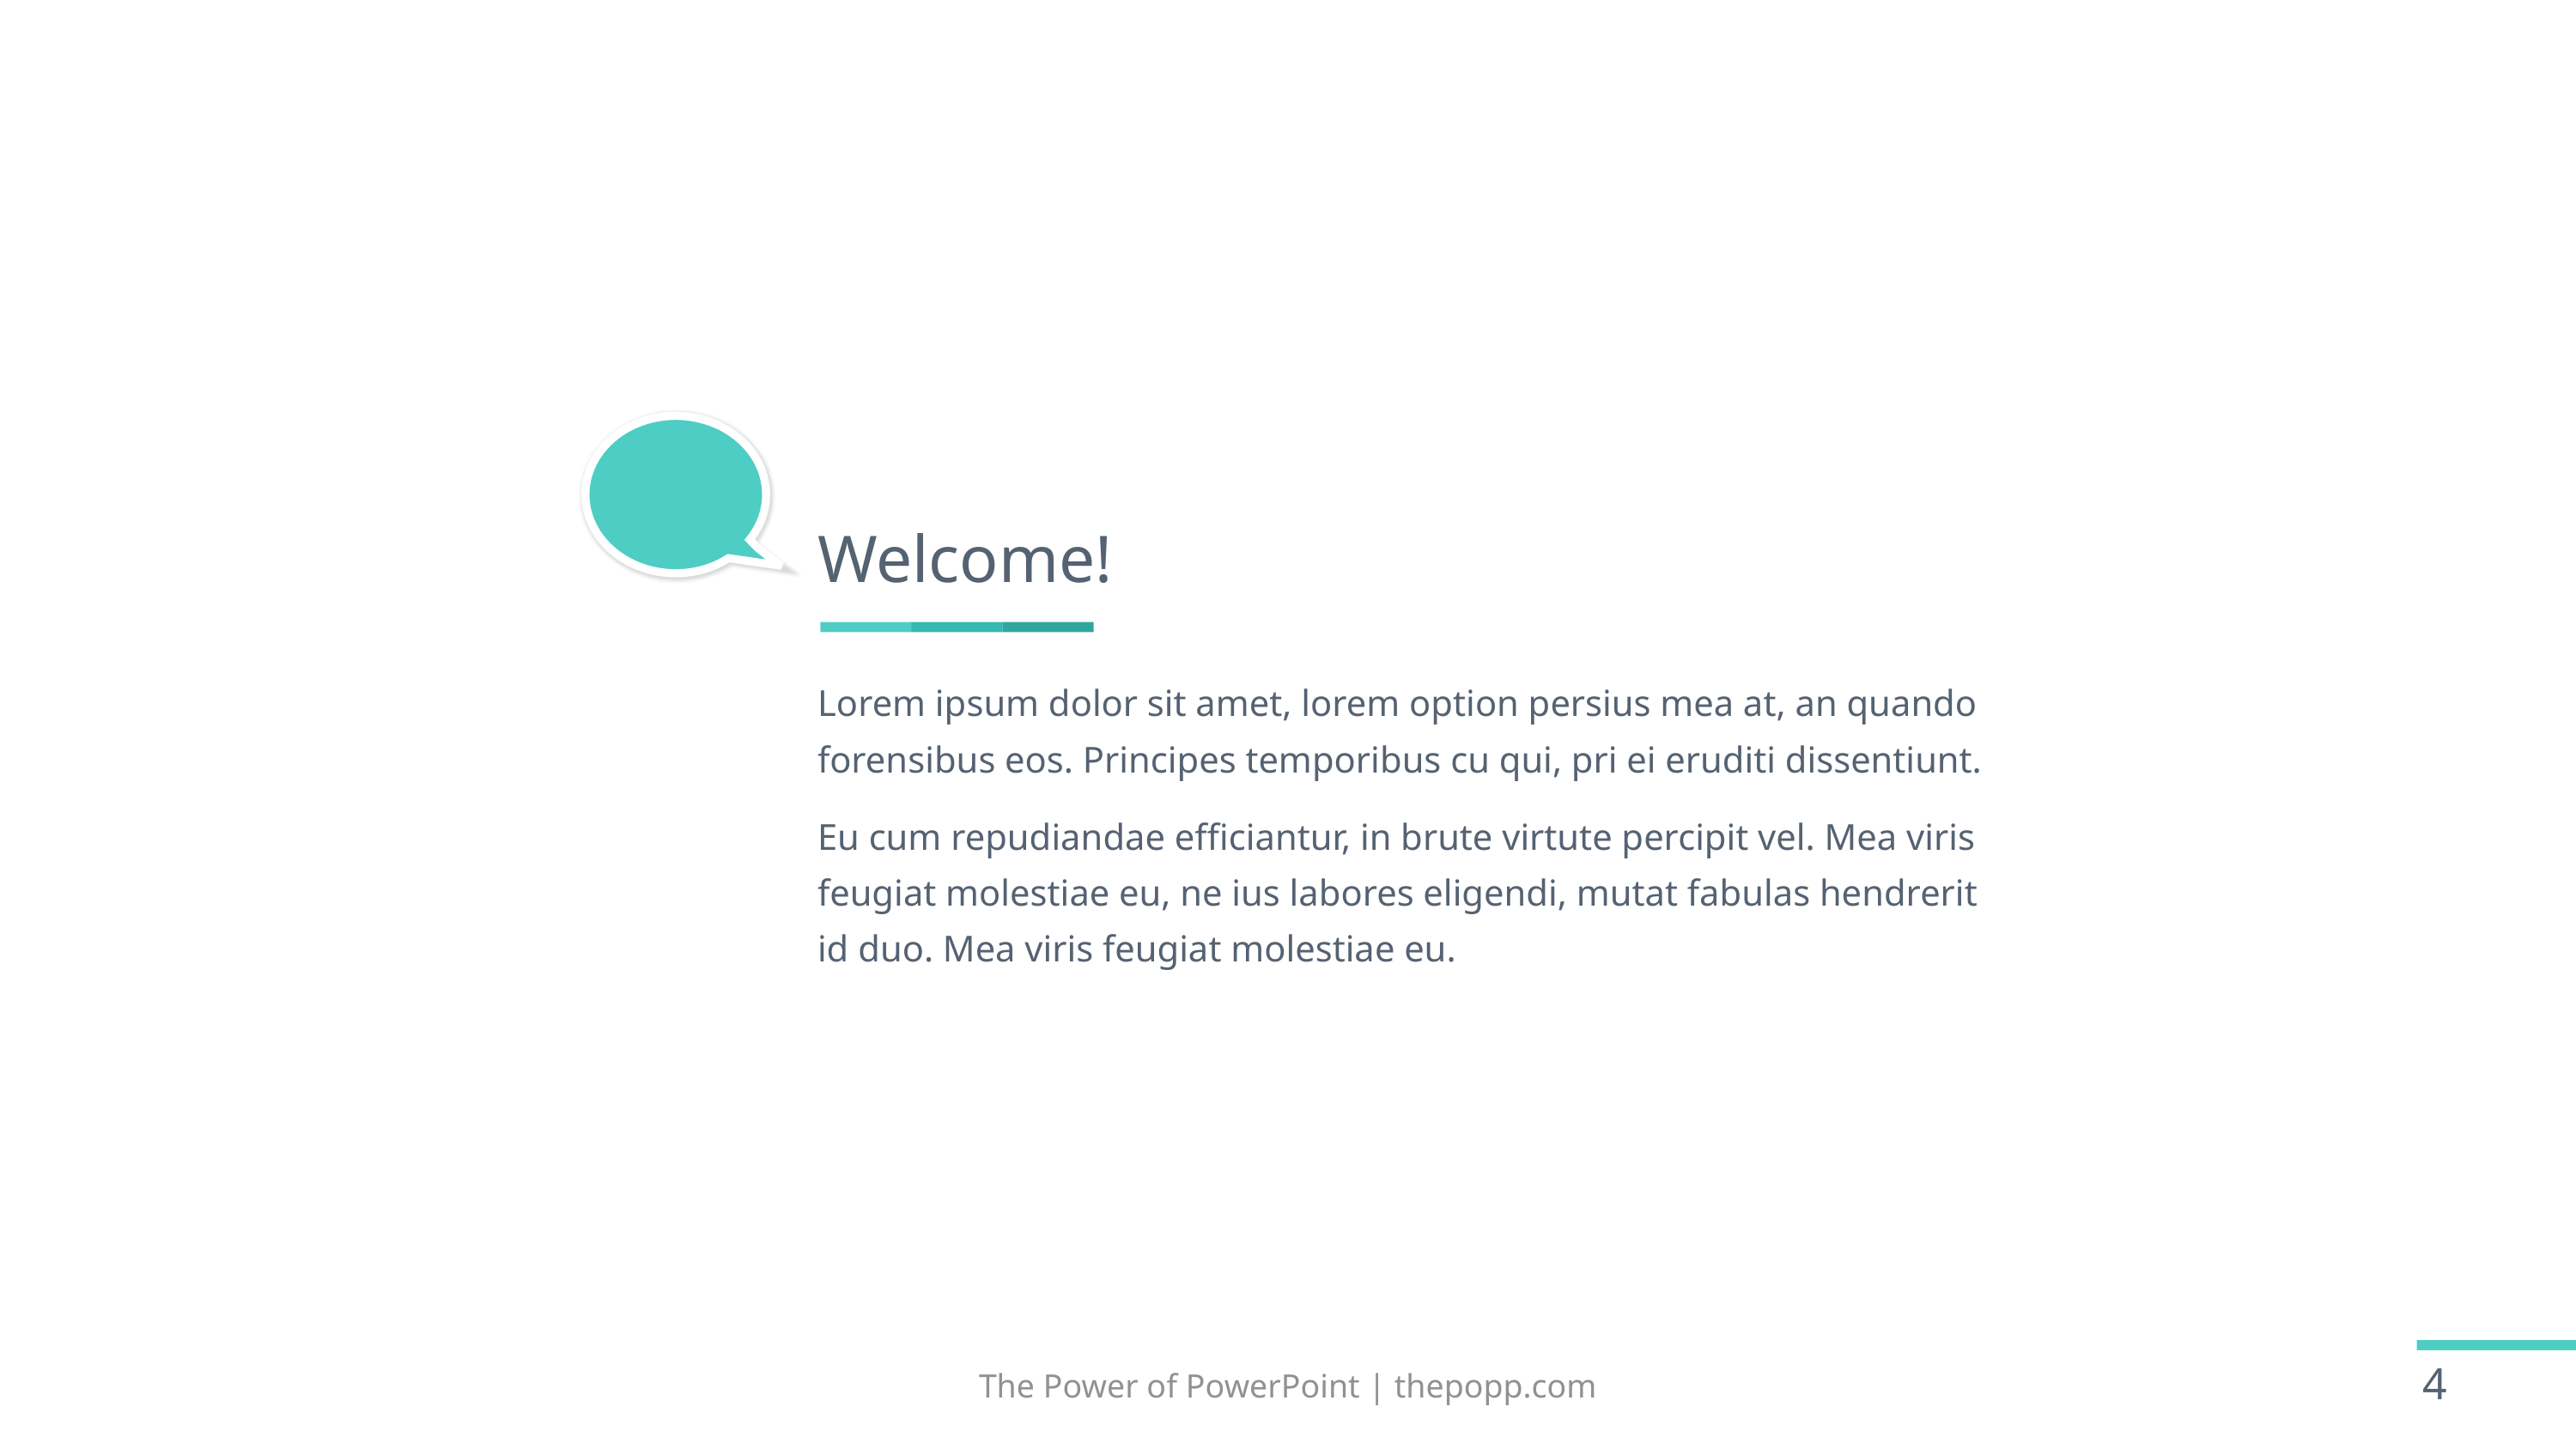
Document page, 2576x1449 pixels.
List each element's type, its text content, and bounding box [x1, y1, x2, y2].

list Lorem ipsum dolor sit amet, lorem option persius mea at, an quando forensibus eos. Principes temporibus cu qui, pri ei eruditi dissentiunt. Eu cum repudiandae efficiantur, in brute virtute percipit vel. Mea viris feugiat molestiae eu, ne ius labores eligendi, mutat fabulas hendrerit id duo. Mea viris feugiat molestiae eu. [805, 661, 2008, 995]
list Welcome! [805, 504, 2008, 609]
footer The Power of PowerPoint | thepopp.com [853, 1349, 1723, 1427]
slide_number 4 [2409, 1351, 2576, 1421]
